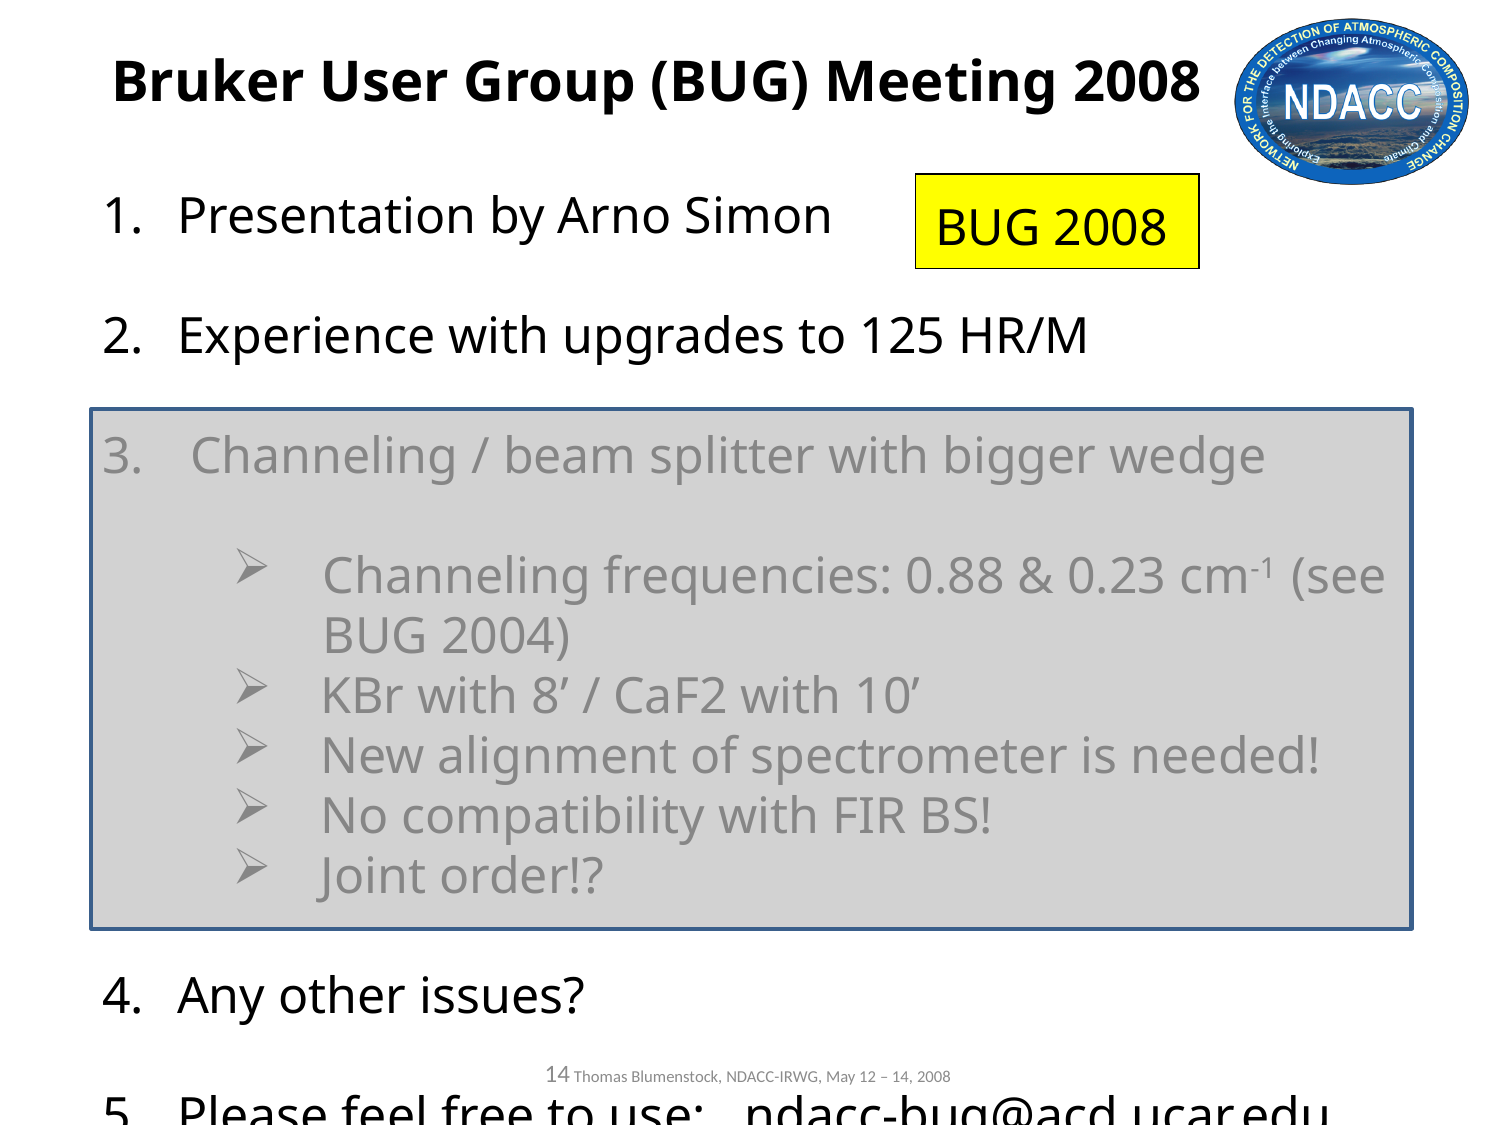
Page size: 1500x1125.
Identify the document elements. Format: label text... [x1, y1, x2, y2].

text_box Bruker User Group (BUG) Meeting 2008 [100, 39, 1234, 118]
text_box Presentation by Arno Simon Experience with upgrades to 125 HR/M Channeling / beam splitter with bigger wedge Channeling frequencies: 0.88 & 0.23 cm-1 (see BUG 2004) KBr with 8’ / CaF2 with 10’ New alignment of spectrometer is needed! No compatibility with FIR BS! Joint order!? Any other issues? Please feel free to use: ndacc-bug@acd.ucar.edu [91, 177, 1428, 1125]
text_box BUG 2008 [915, 174, 1199, 269]
text_box [89, 407, 1414, 931]
picture [1234, 18, 1469, 185]
